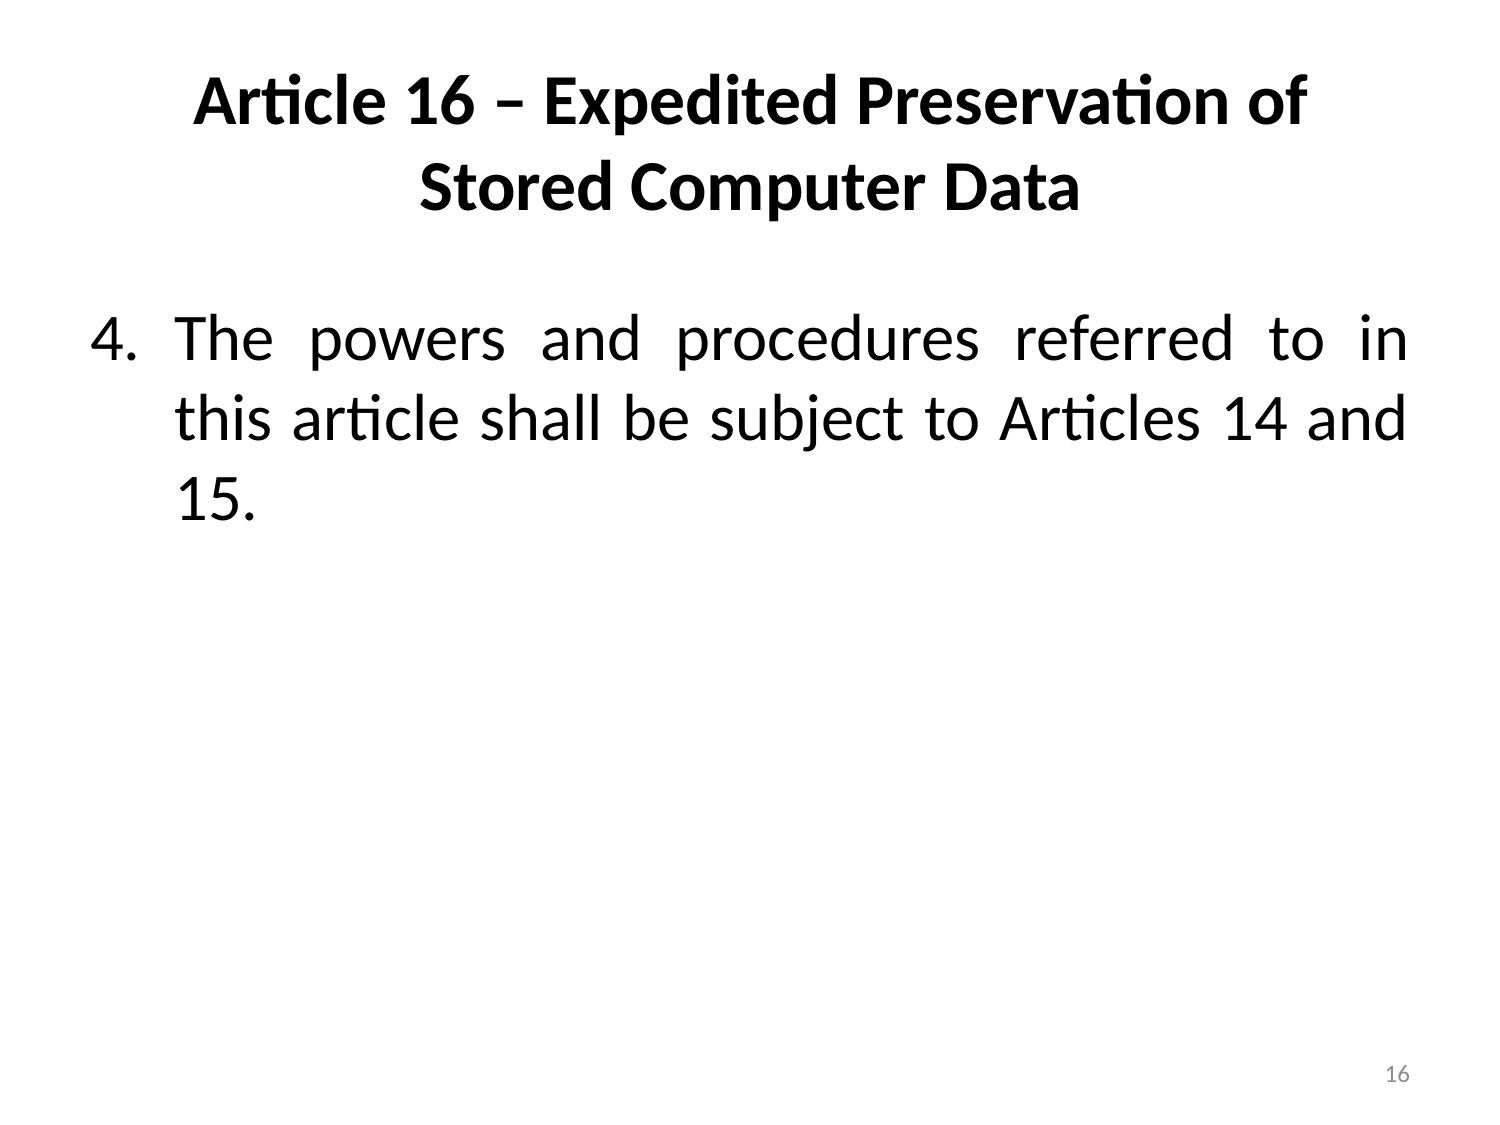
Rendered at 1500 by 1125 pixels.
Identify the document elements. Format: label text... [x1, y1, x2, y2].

slide_number 16 [1074, 1042, 1425, 1103]
title Article 16 – Expedited Preservation of Stored Computer Data [76, 44, 1426, 232]
list The powers and procedures referred to in this article shall be subject to Articles 14 and 15. [74, 286, 1426, 1030]
